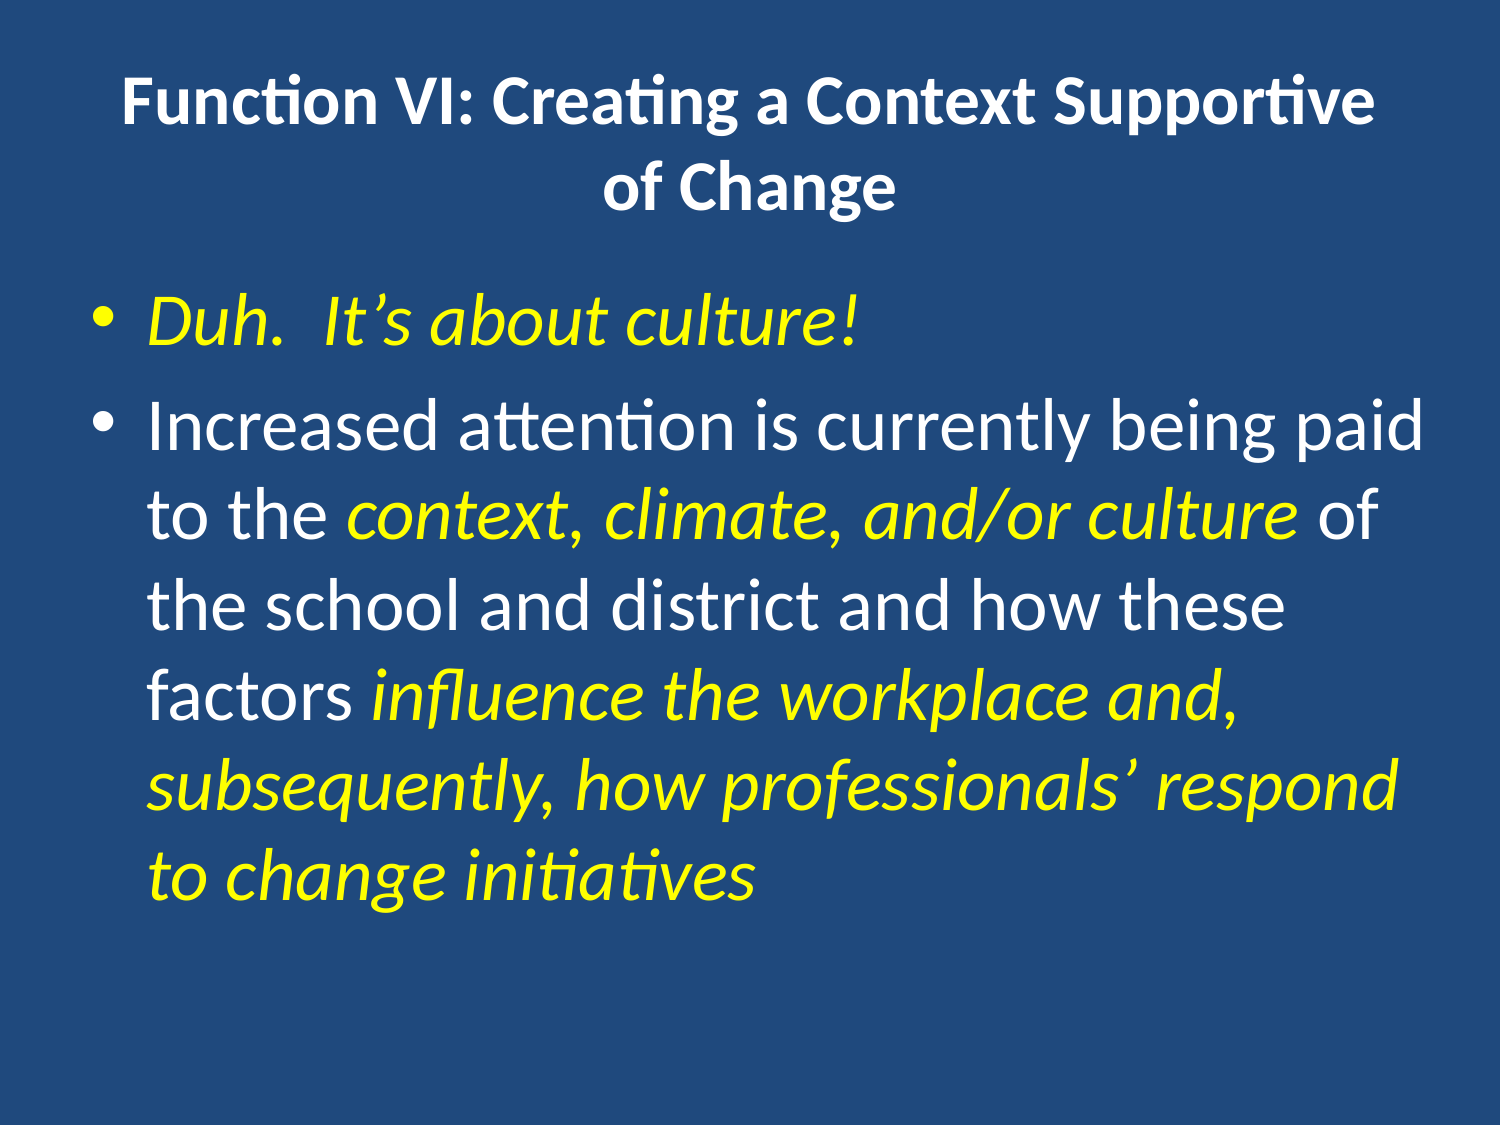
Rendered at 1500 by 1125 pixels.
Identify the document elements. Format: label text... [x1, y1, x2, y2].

list Duh. It’s about culture! Increased attention is currently being paid to the context, climate, and/or culture of the school and district and how these factors influence the workplace and, subsequently, how professionals’ respond to change initiatives [75, 262, 1450, 1075]
title Function VI: Creating a Context Supportive of Change [75, 45, 1425, 233]
